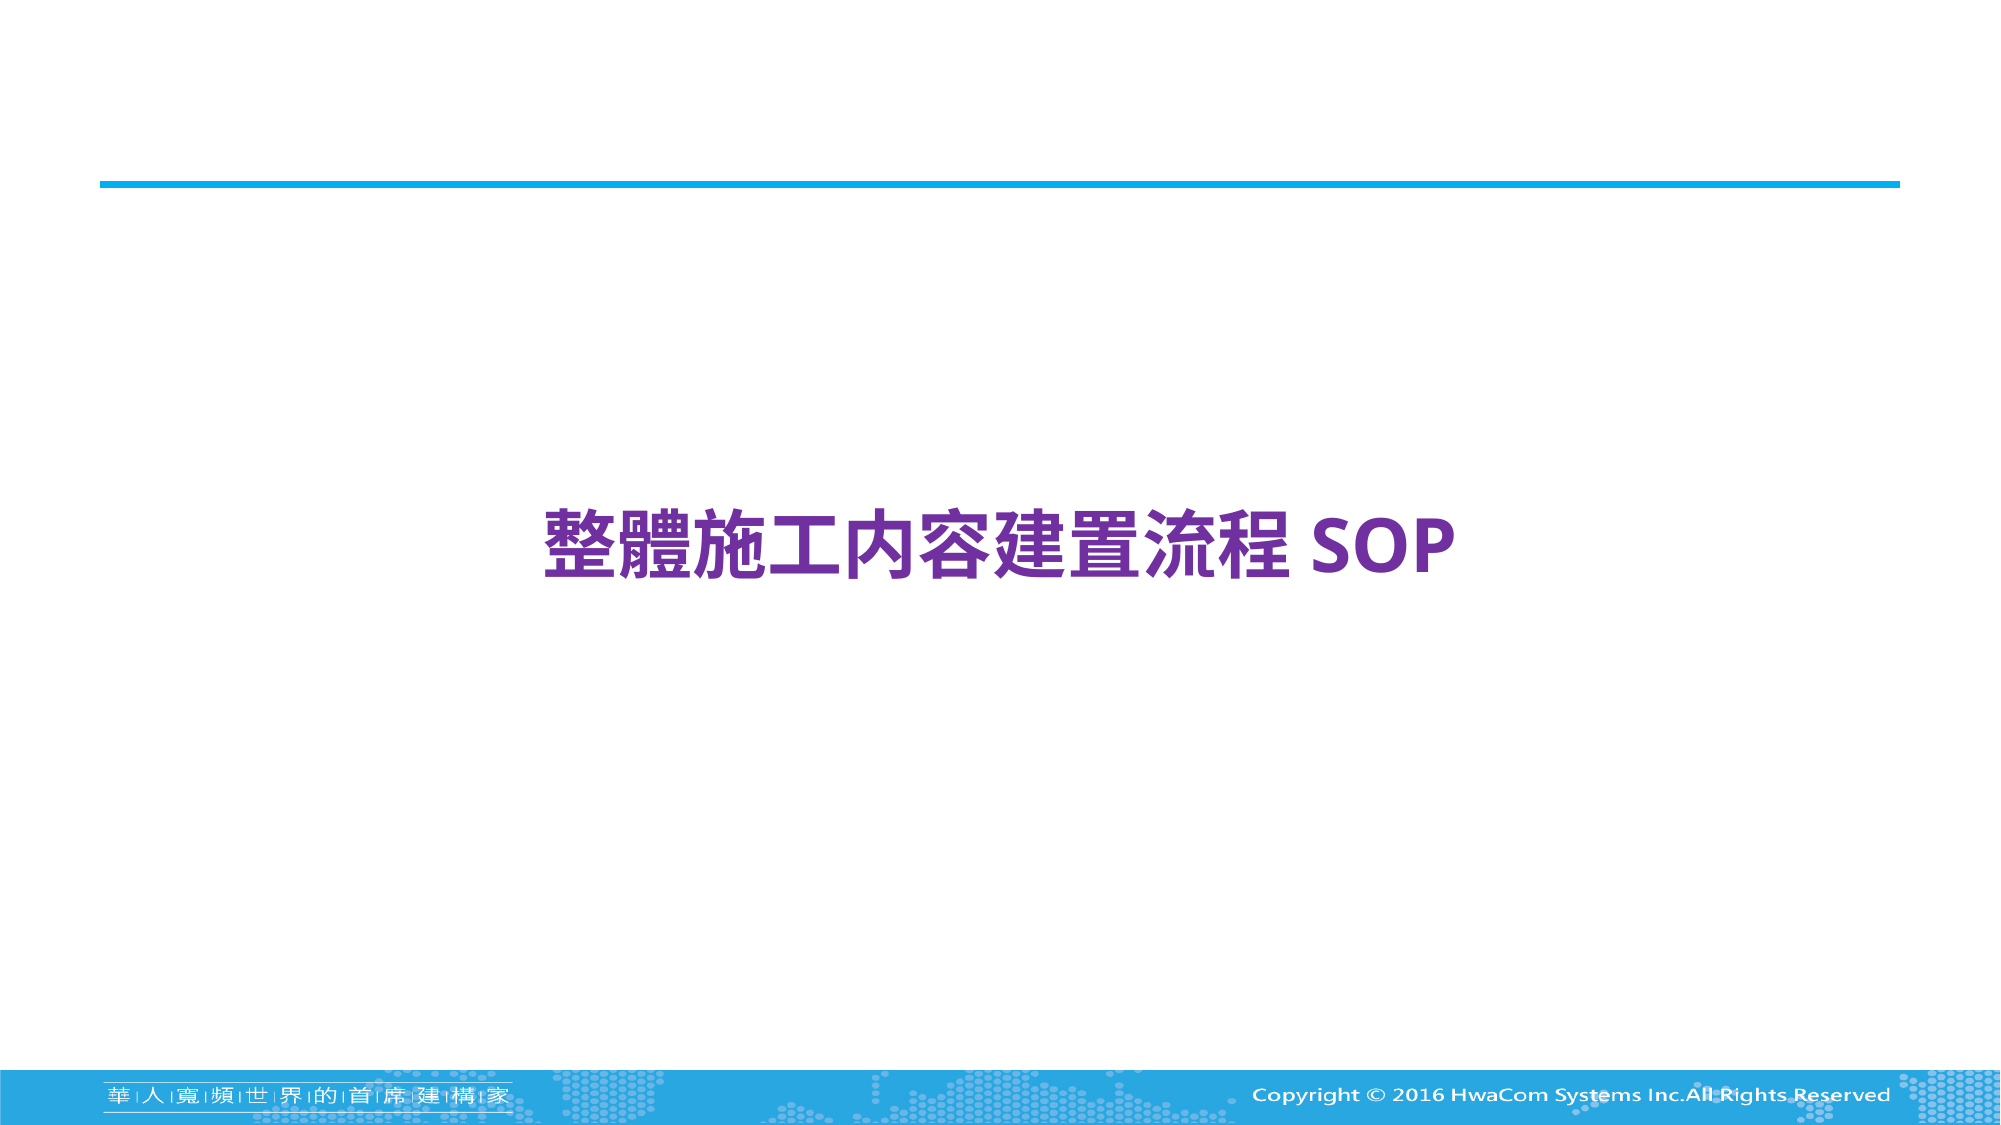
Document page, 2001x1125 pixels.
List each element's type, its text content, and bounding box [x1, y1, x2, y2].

picture [0, 1070, 2000, 1125]
title 整體施工内容建置流程SOP [99, 479, 1900, 606]
